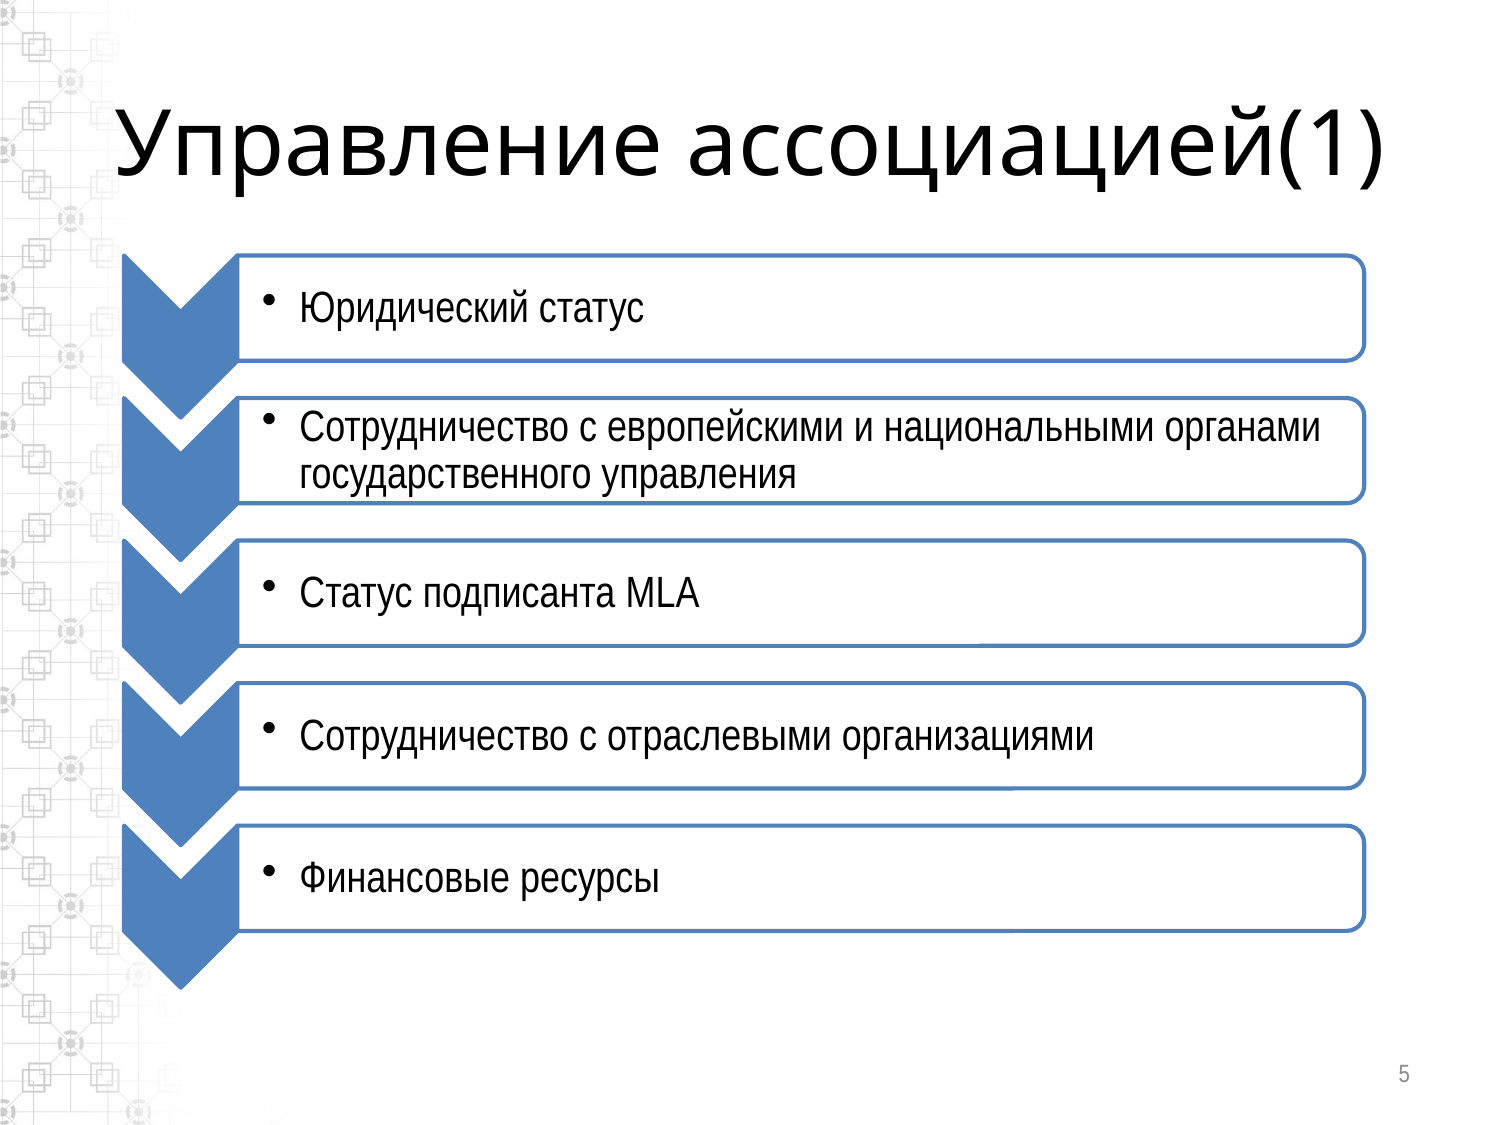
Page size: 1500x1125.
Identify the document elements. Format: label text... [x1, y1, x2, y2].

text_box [123, 255, 1365, 988]
picture [0, 0, 1500, 1125]
slide_number 5 [1074, 1042, 1425, 1103]
title Управление ассоциацией(1) [75, 45, 1425, 233]
